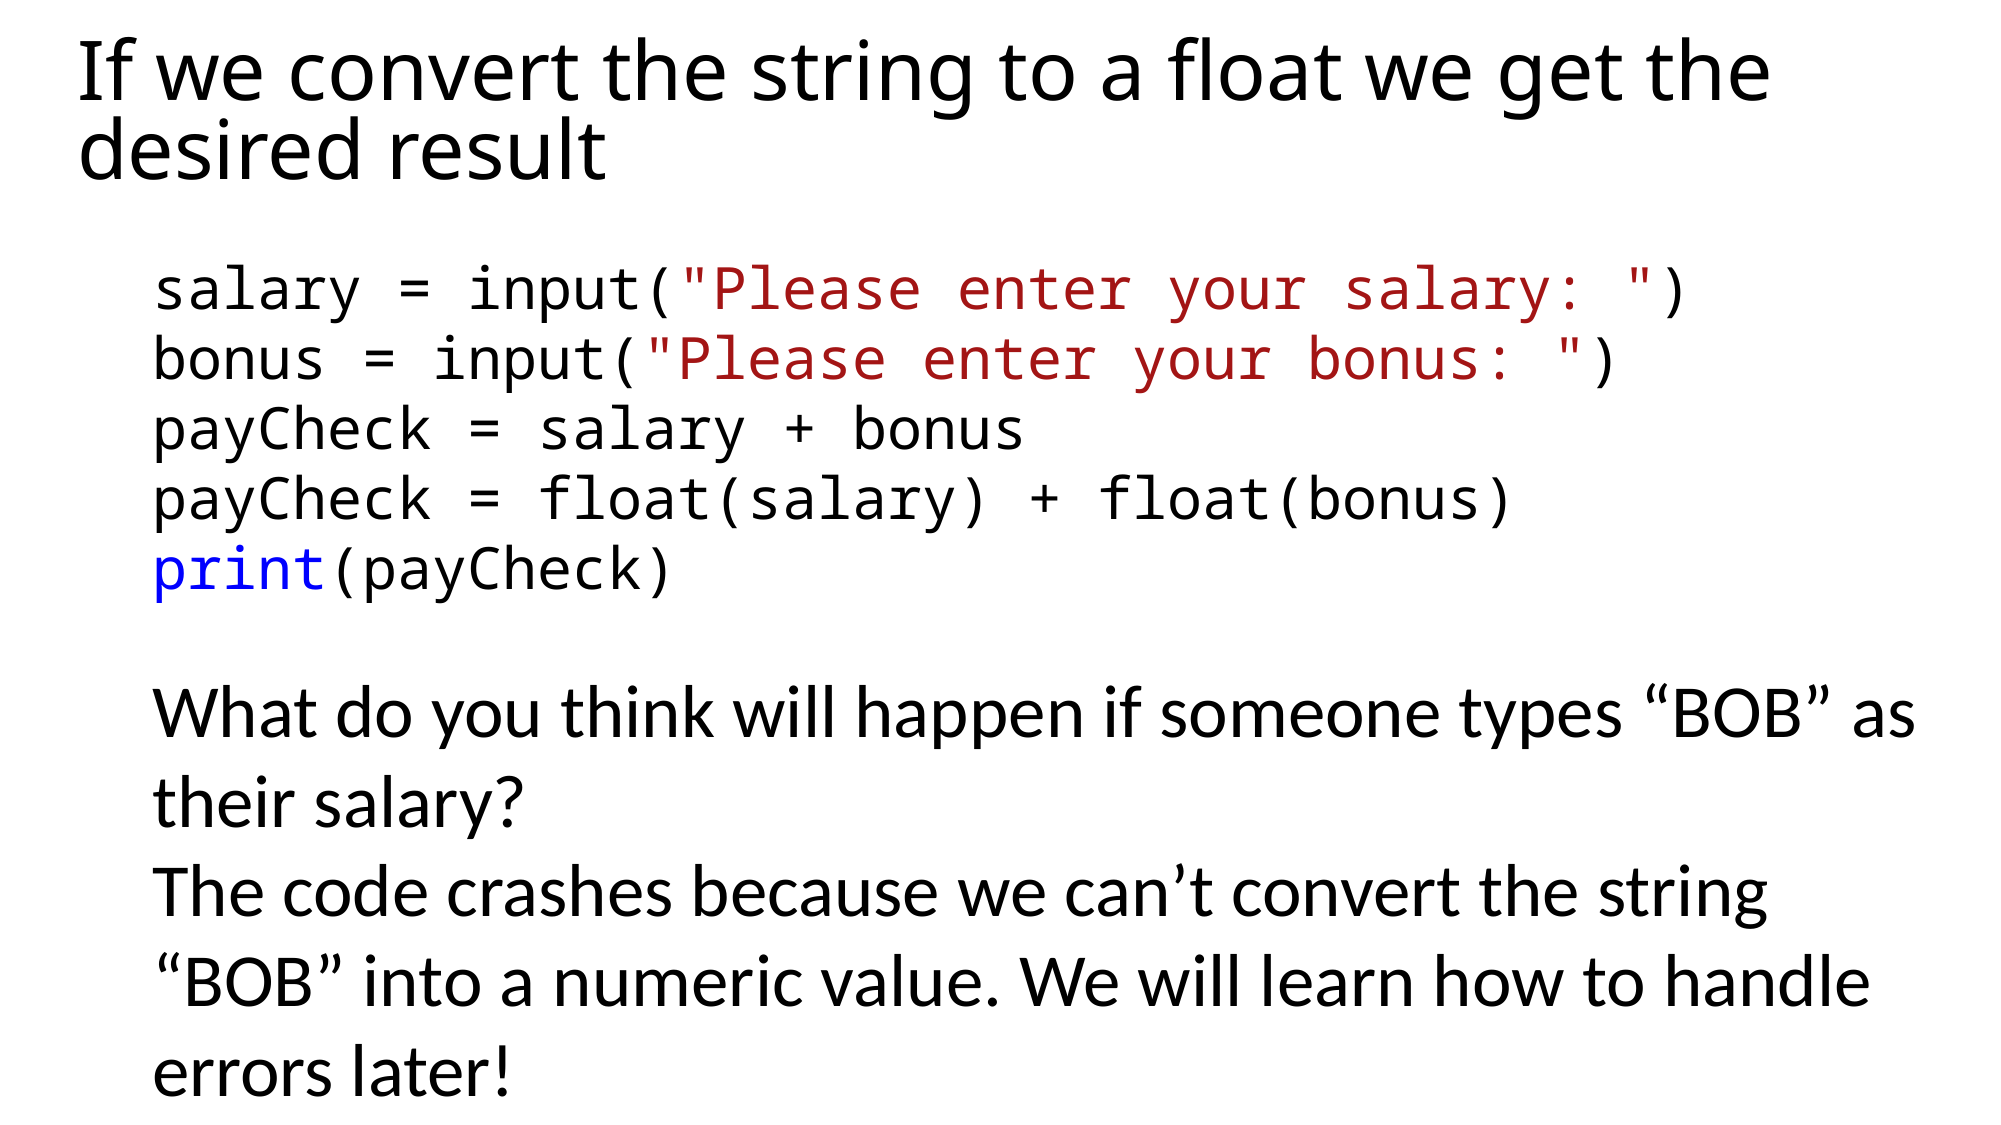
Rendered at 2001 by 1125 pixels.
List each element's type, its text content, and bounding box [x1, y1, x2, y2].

text_box salary = input("Please enter your salary: ") bonus = input("Please enter your bonus: ") payCheck = salary + bonus payCheck = float(salary) + float(bonus) print(payCheck) [137, 243, 1905, 609]
title If we convert the string to a float we get the desired result [62, 29, 1953, 205]
text_box What do you think will happen if someone types “BOB” as their salary? [137, 655, 1941, 834]
text_box The code crashes because we can’t convert the string “BOB” into a numeric value. We will learn how to handle errors later! [137, 834, 1941, 1119]
